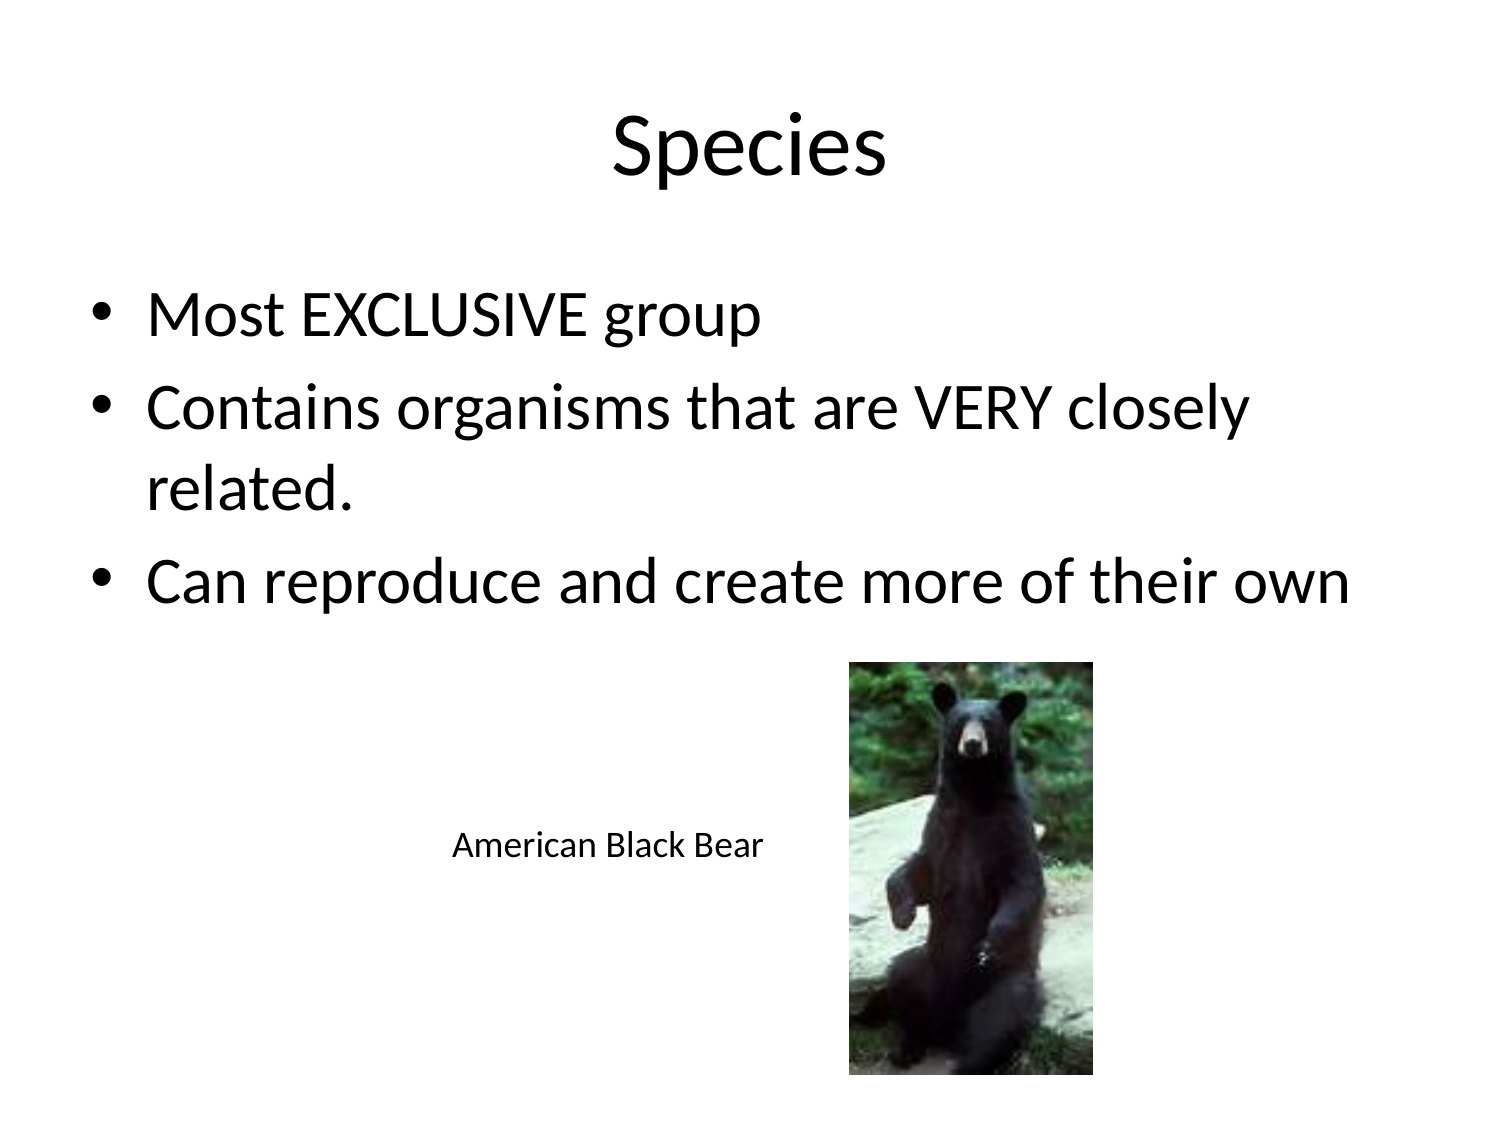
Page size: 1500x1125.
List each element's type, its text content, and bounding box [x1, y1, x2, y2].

picture [849, 662, 1093, 1076]
list Most EXCLUSIVE group Contains organisms that are VERY closely related. Can reproduce and create more of their own [75, 262, 1425, 1005]
title Species [75, 45, 1425, 233]
text_box American Black Bear [437, 812, 813, 873]
